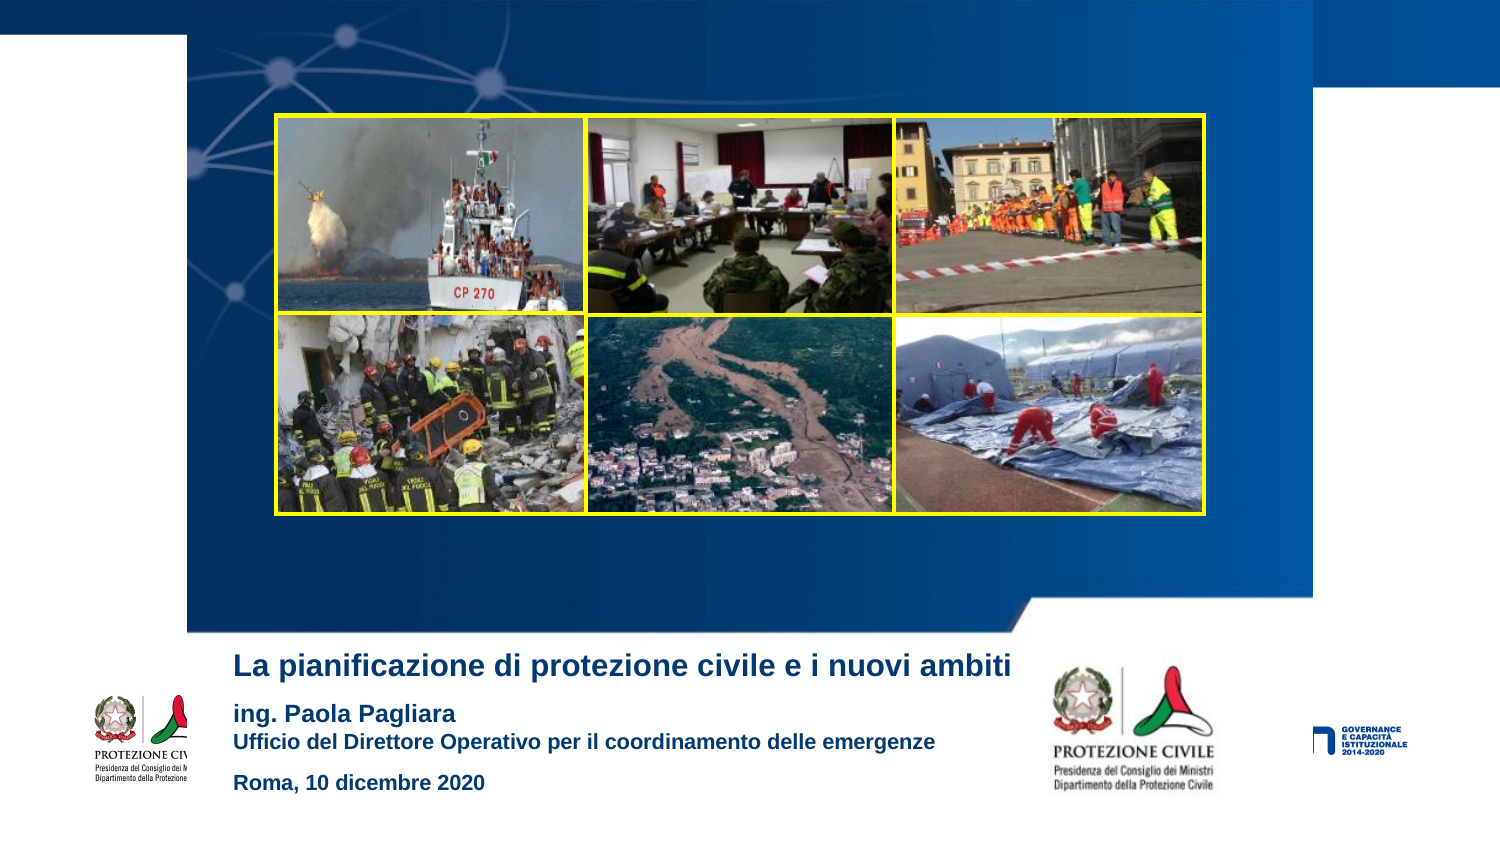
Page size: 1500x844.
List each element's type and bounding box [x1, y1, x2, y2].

text_box [277, 117, 1203, 512]
picture [0, 0, 1500, 844]
